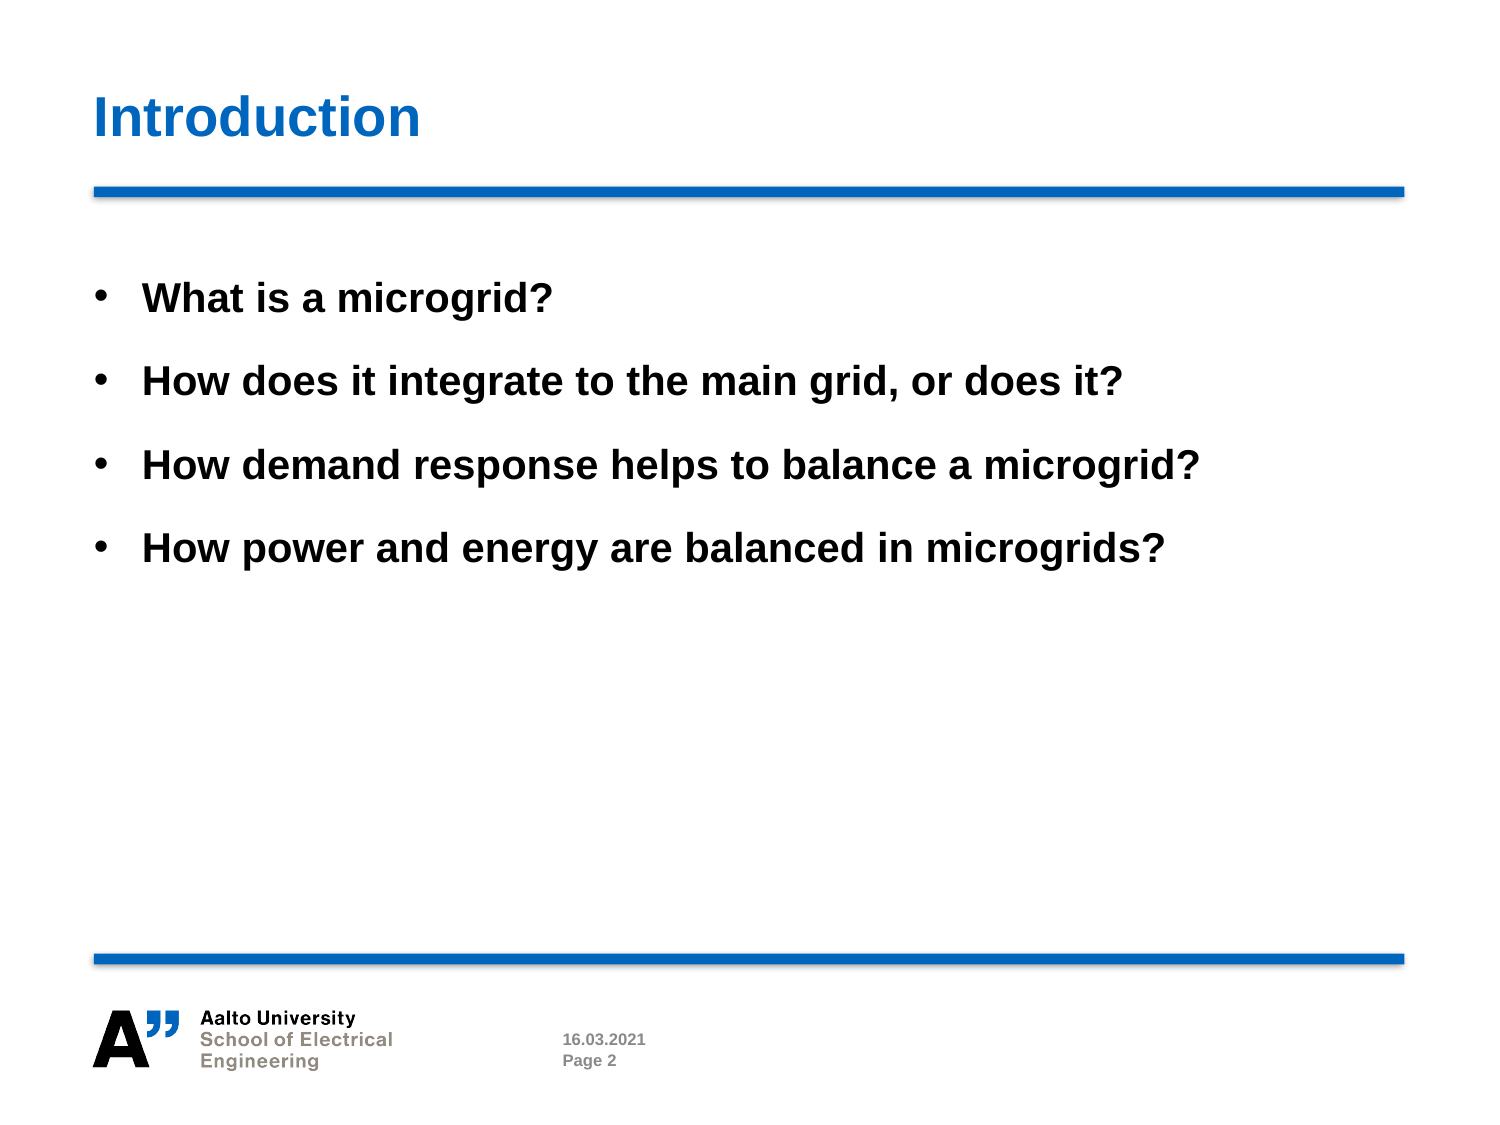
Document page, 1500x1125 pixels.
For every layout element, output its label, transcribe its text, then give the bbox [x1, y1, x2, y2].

title Introduction [93, 80, 1369, 228]
list What is a microgrid? How does it integrate to the main grid, or does it? How demand response helps to balance a microgrid? How power and energy are balanced in microgrids? [93, 245, 1369, 925]
picture [35, 953, 449, 1125]
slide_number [562, 1029, 816, 1050]
slide_number Page 2 [562, 1050, 816, 1071]
